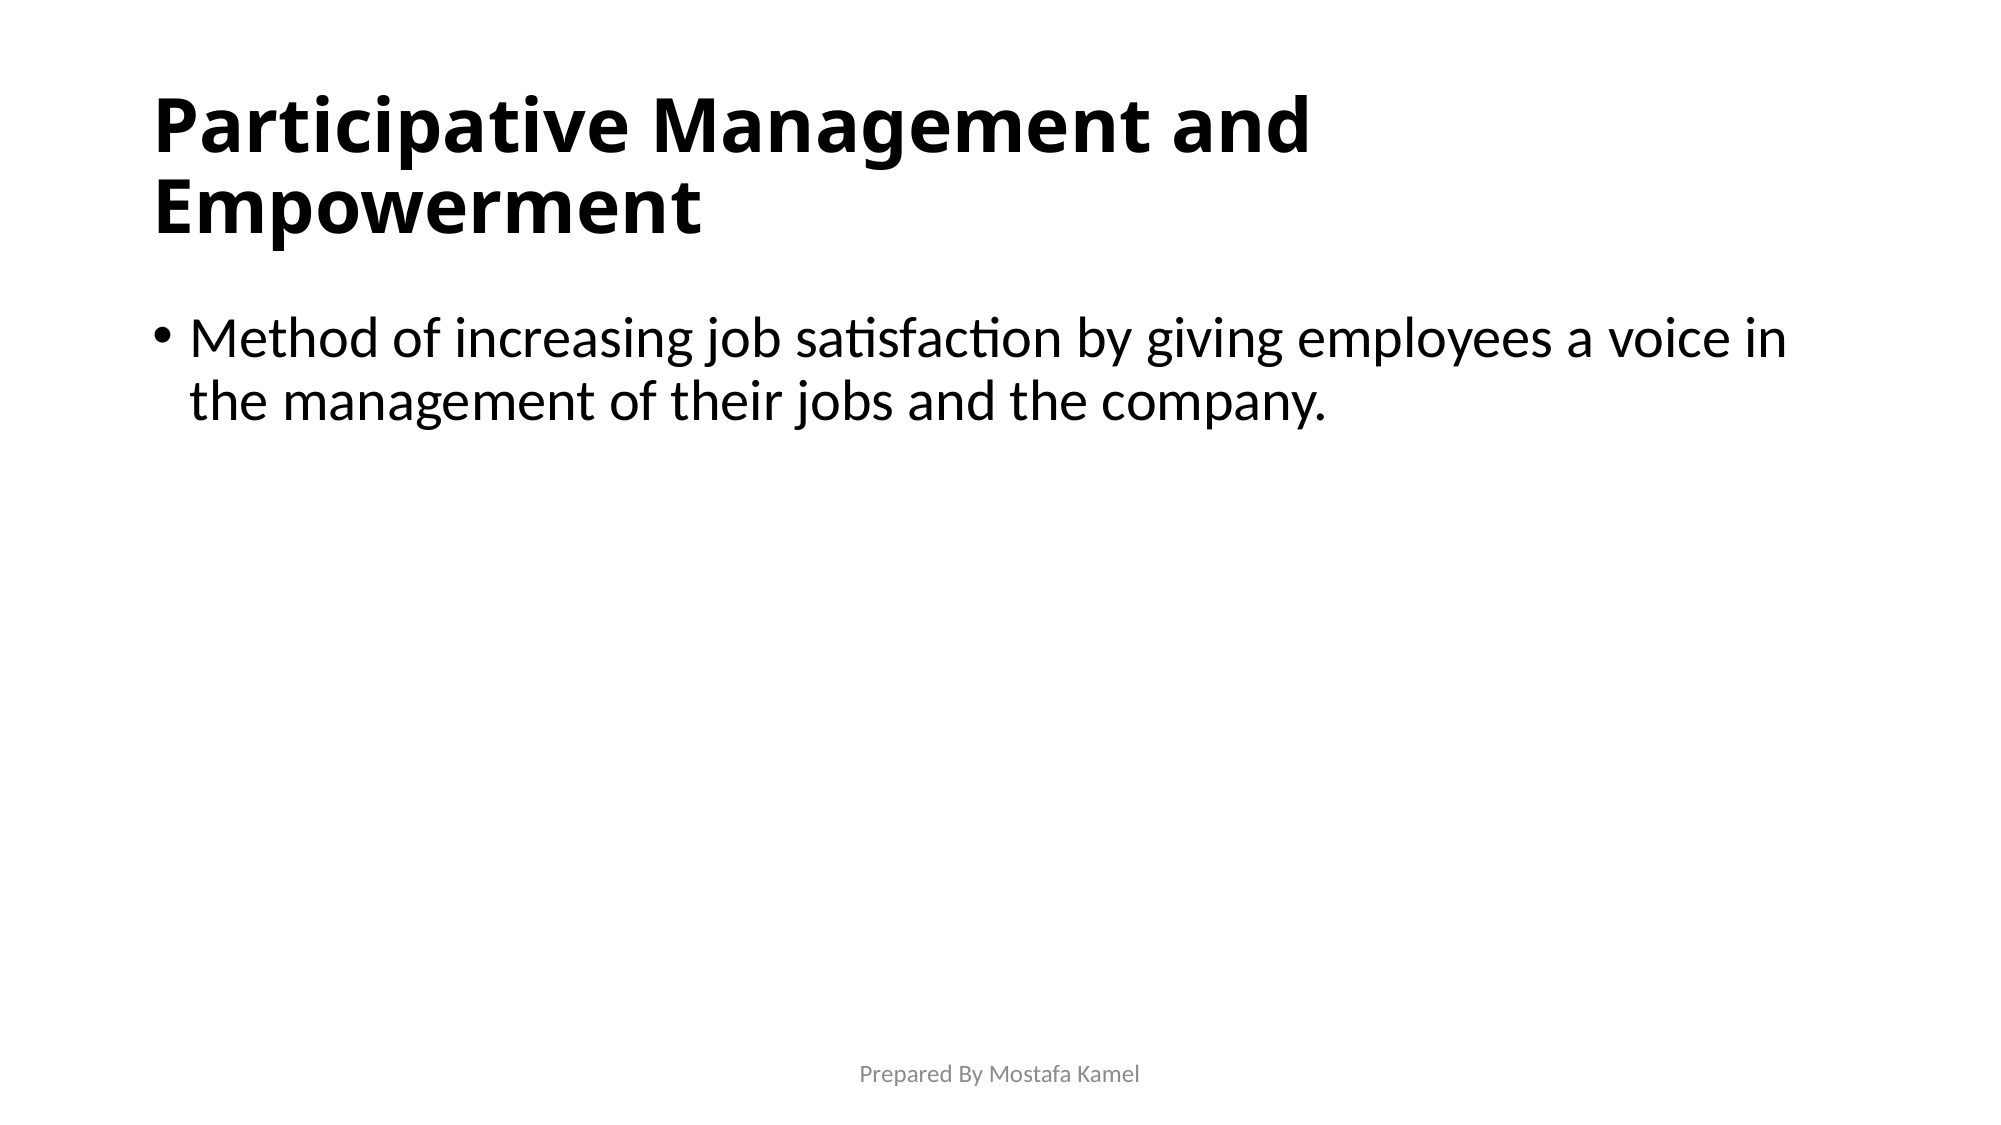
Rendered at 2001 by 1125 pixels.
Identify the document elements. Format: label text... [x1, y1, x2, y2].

list Method of increasing job satisfaction by giving employees a voice in the management of their jobs and the company. [137, 299, 1863, 1014]
footer Prepared By Mostafa Kamel [662, 1042, 1338, 1103]
title Participative Management and Empowerment [137, 59, 1863, 278]
